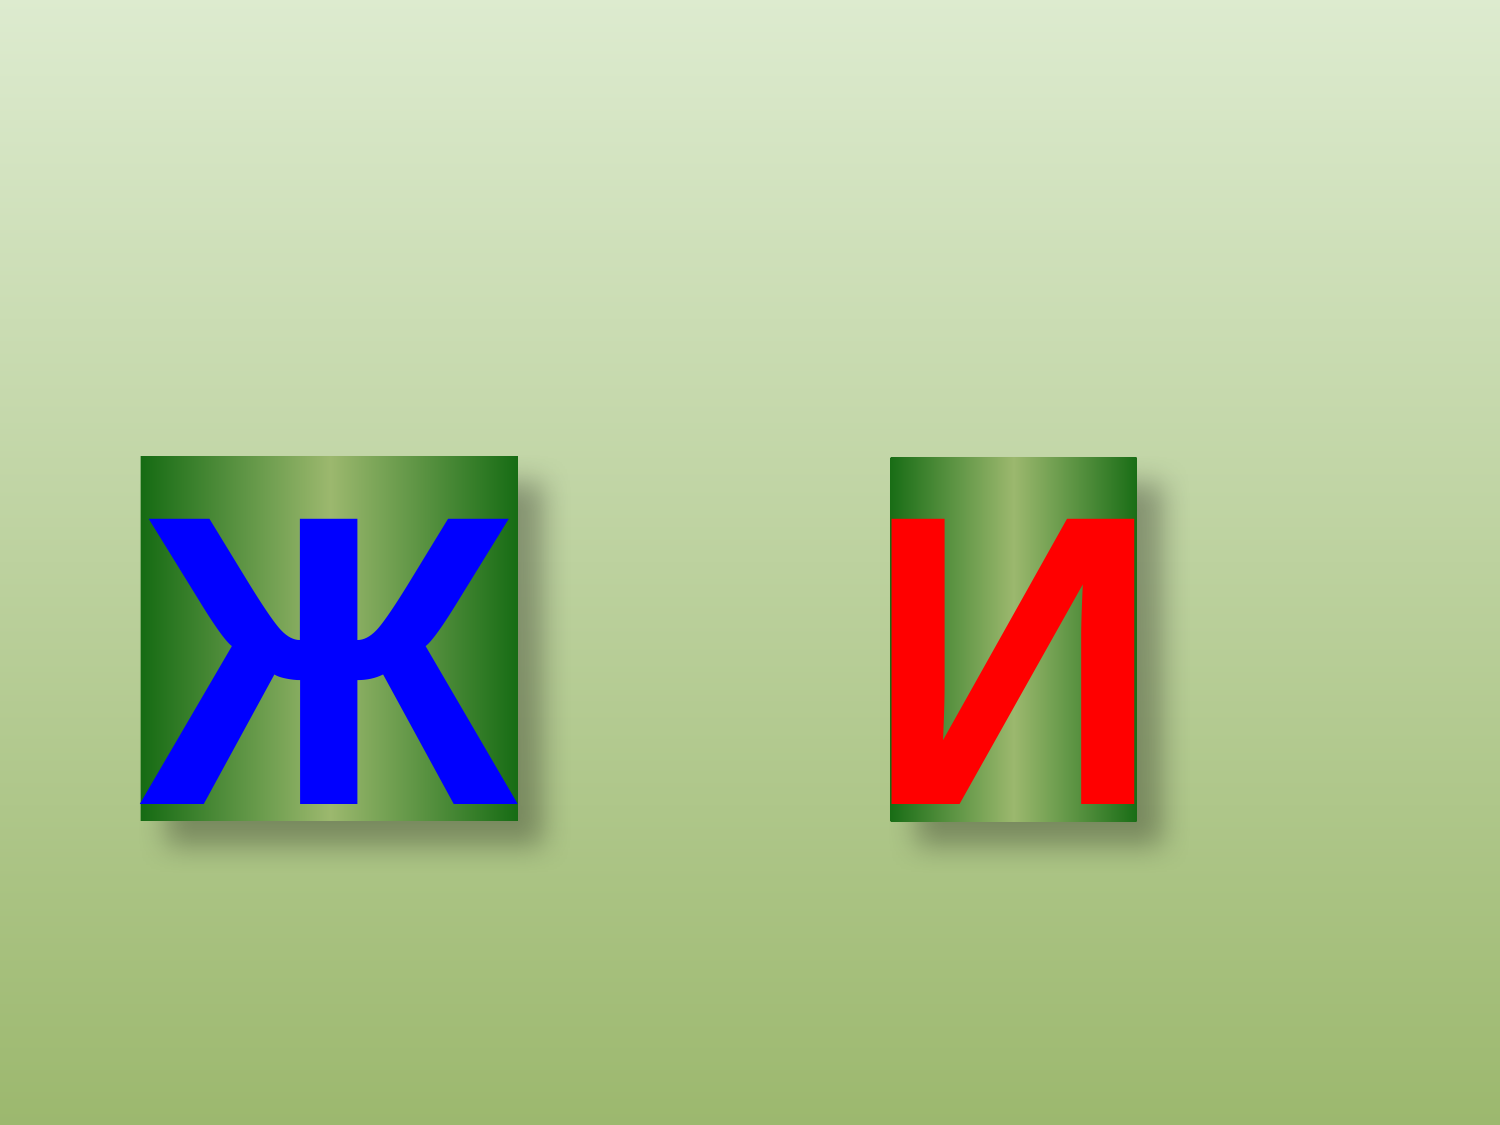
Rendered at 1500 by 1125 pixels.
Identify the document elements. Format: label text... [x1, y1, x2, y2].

text_box И [890, 457, 1137, 822]
text_box Ж [140, 456, 518, 821]
